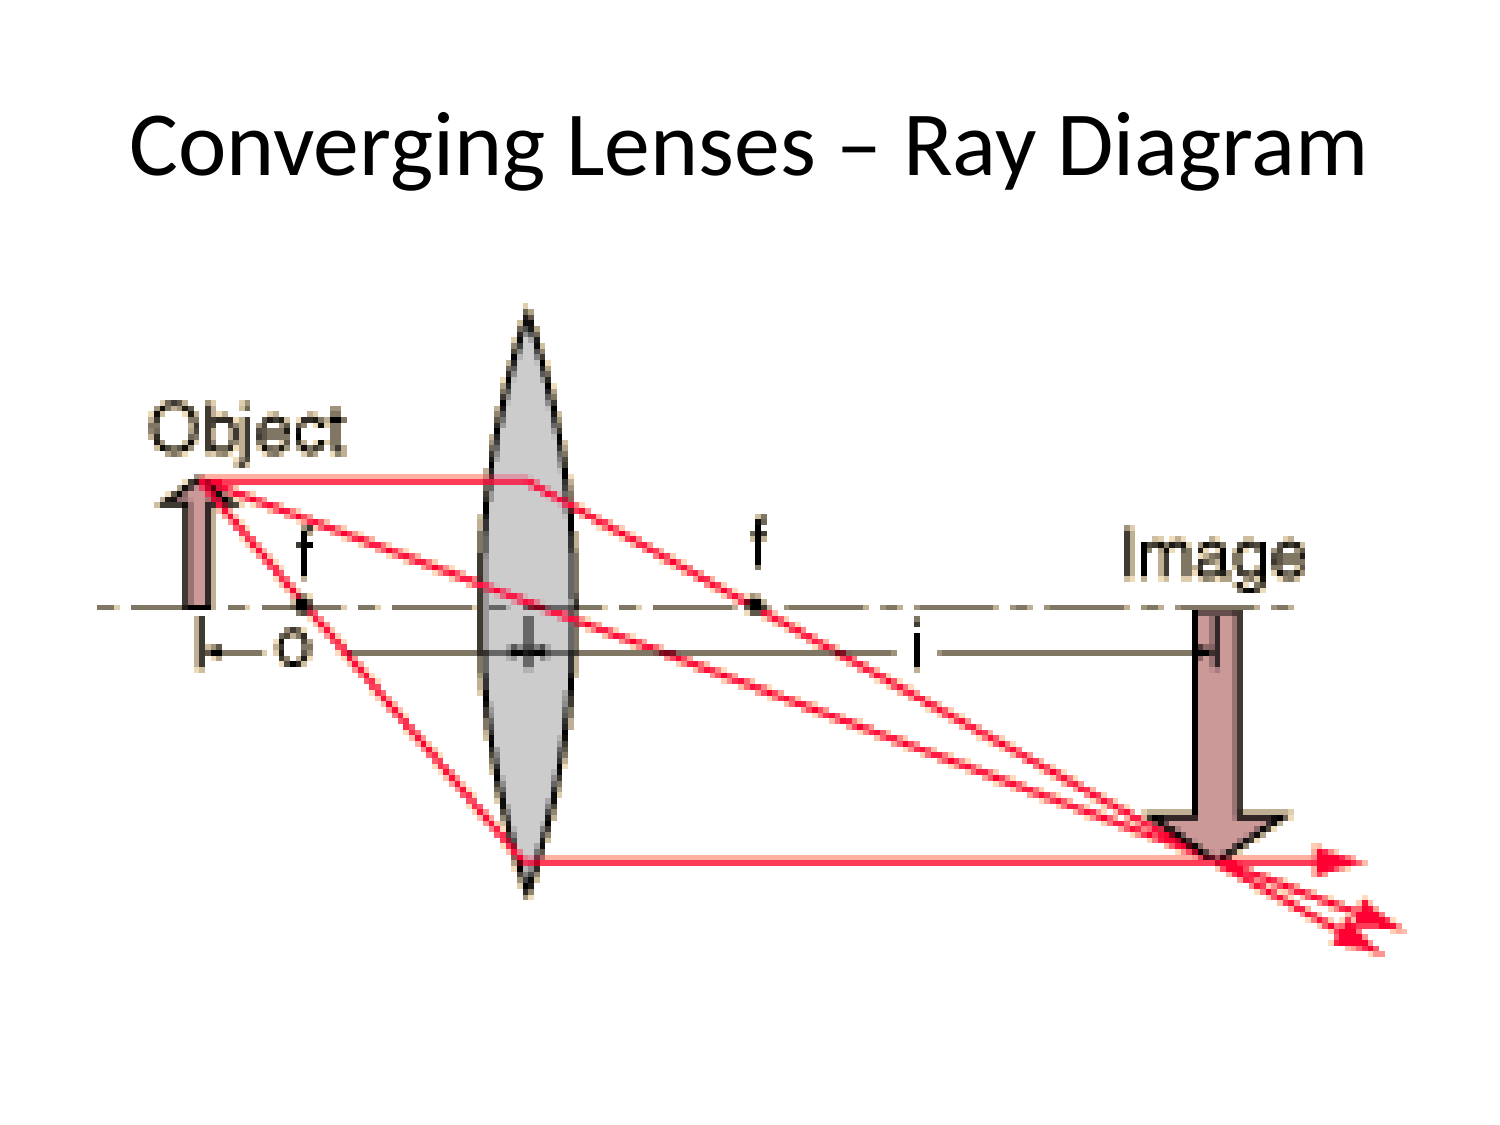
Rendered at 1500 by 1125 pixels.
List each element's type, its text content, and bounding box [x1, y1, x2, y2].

title Converging Lenses – Ray Diagram [75, 45, 1425, 233]
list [74, 262, 1426, 1006]
